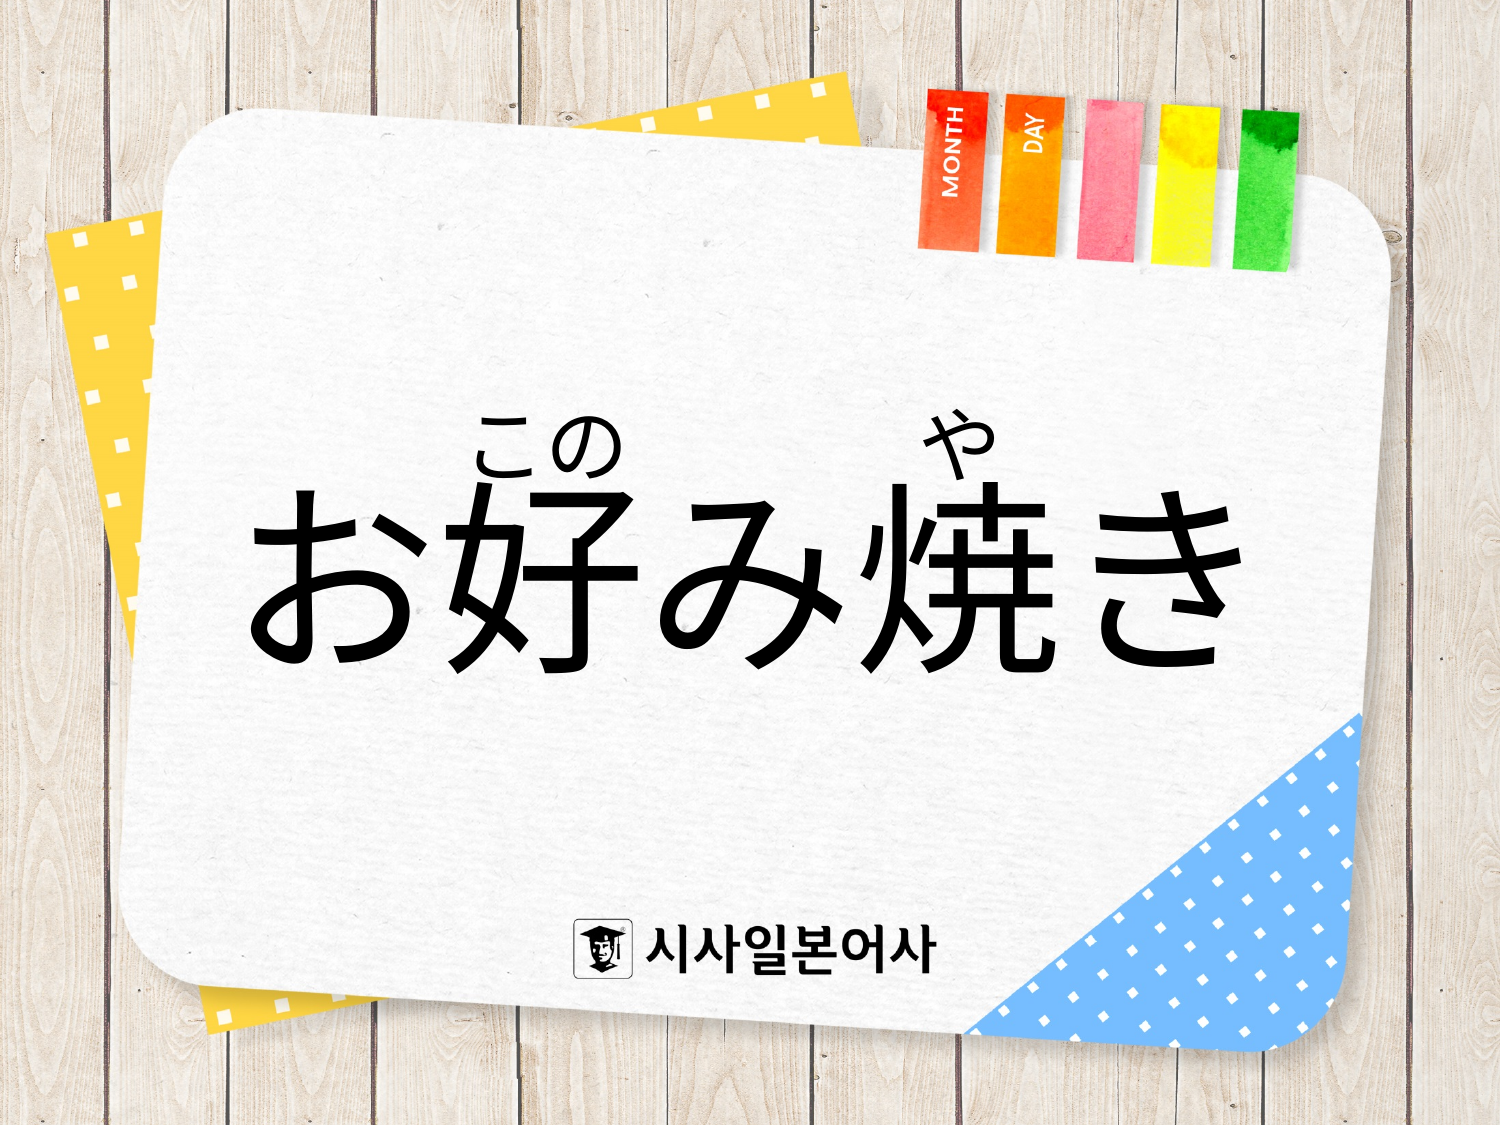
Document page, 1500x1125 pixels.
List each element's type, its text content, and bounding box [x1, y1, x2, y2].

picture [0, 0, 1500, 1125]
text_box や [904, 385, 1018, 501]
text_box この [447, 385, 644, 501]
title お好み焼き [75, 338, 1425, 811]
